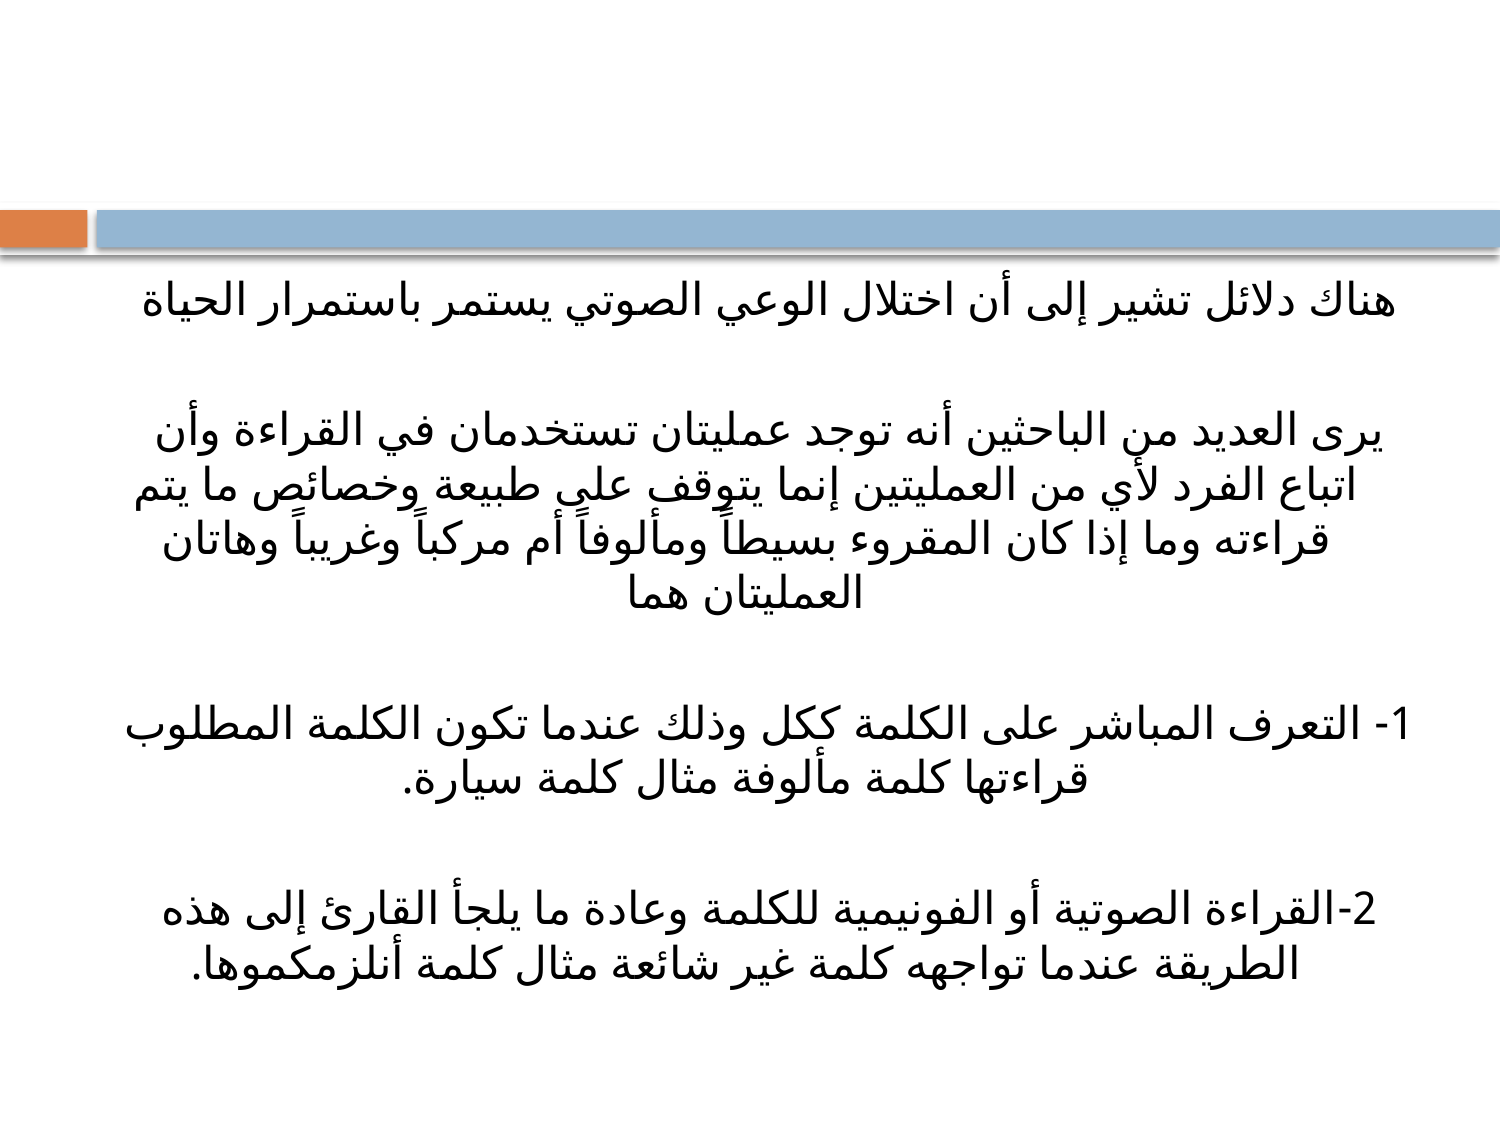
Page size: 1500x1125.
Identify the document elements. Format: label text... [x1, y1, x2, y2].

list هناك دلائل تشير إلى أن اختلال الوعي الصوتي يستمر باستمرار الحياة يرى العديد من الباحثين أنه توجد عمليتان تستخدمان في القراءة وأن اتباع الفرد لأي من العمليتين إنما يتوقف على طبيعة وخصائص ما يتم قراءته وما إذا كان المقروء بسيطاً ومألوفاً أم مركباً وغريباً وهاتان العمليتان هما 1- التعرف المباشر على الكلمة ككل وذلك عندما تكون الكلمة المطلوب قراءتها كلمة مألوفة مثال كلمة سيارة. 2-القراءة الصوتية أو الفونيمية للكلمة وعادة ما يلجأ القارئ إلى هذه الطريقة عندما تواجهه كلمة غير شائعة مثال كلمة أنلزمكموها. [100, 262, 1438, 1000]
